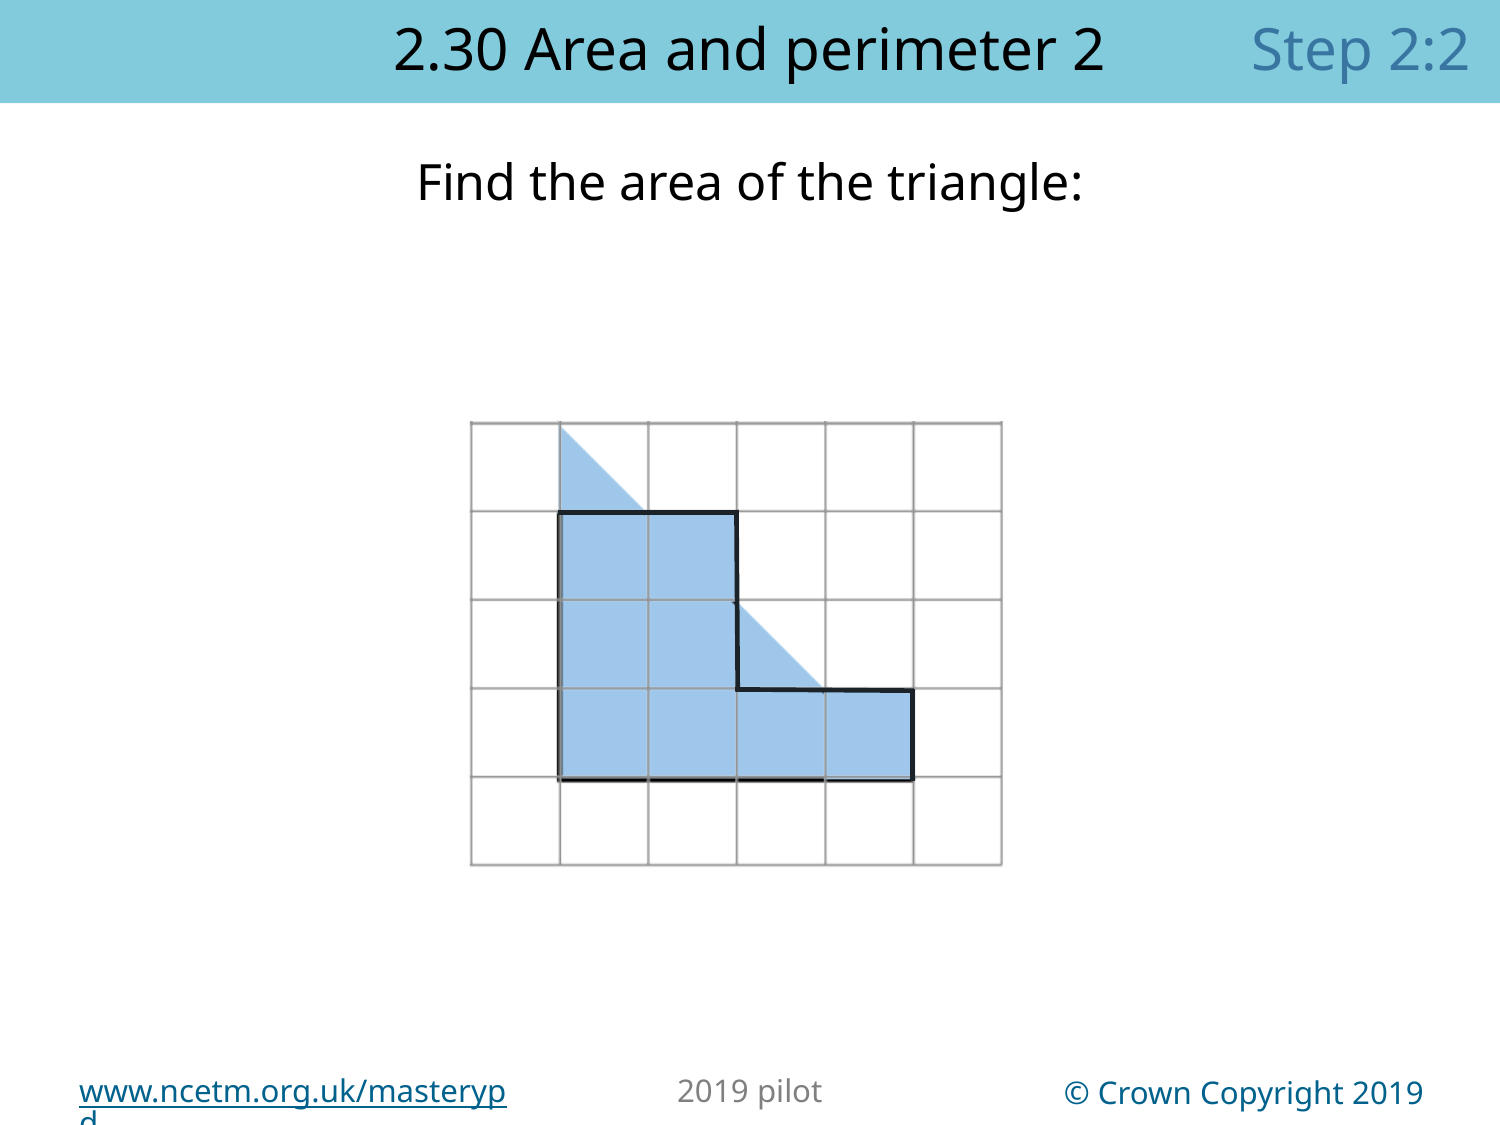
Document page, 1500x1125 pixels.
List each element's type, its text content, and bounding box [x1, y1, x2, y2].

picture [101, 418, 1399, 947]
list Step 2:2 [0, 0, 1500, 104]
text_box Find the area of the triangle: [45, 143, 1455, 218]
